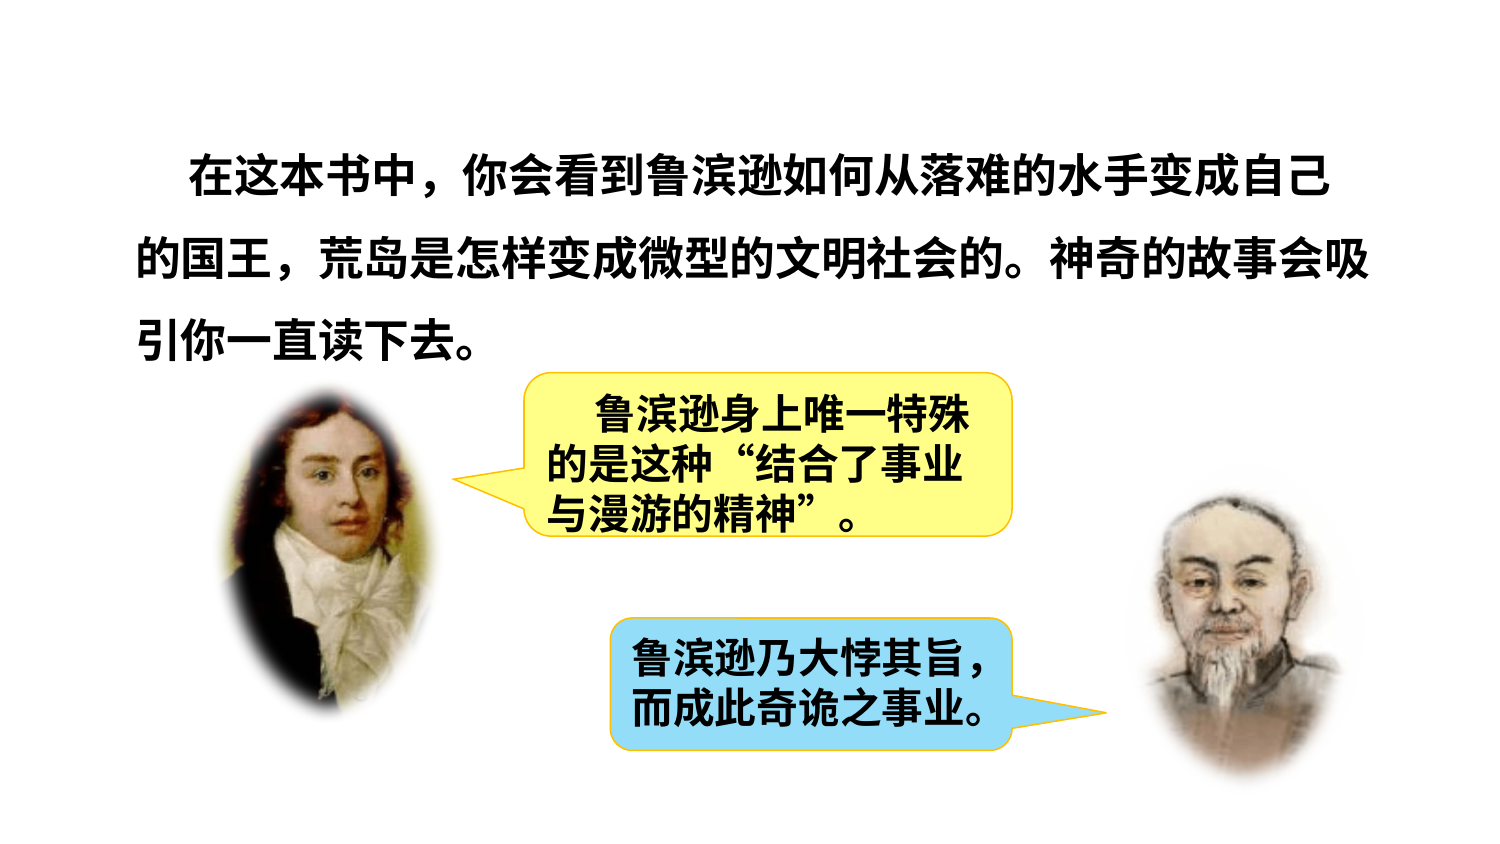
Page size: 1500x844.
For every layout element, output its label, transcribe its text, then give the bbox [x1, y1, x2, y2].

picture [209, 374, 446, 729]
text_box 鲁滨逊乃大悖其旨，而成此奇诡之事业。 [610, 617, 1107, 751]
text_box 在这本书中，你会看到鲁滨逊如何从落难的水手变成自己的国王，荒岛是怎样变成微型的文明社会的。神奇的故事会吸引你一直读下去。 [120, 112, 1390, 375]
text_box 鲁滨逊身上唯一特殊的是这种“结合了事业与漫游的精神”。 [453, 372, 1013, 537]
picture [1122, 458, 1367, 798]
